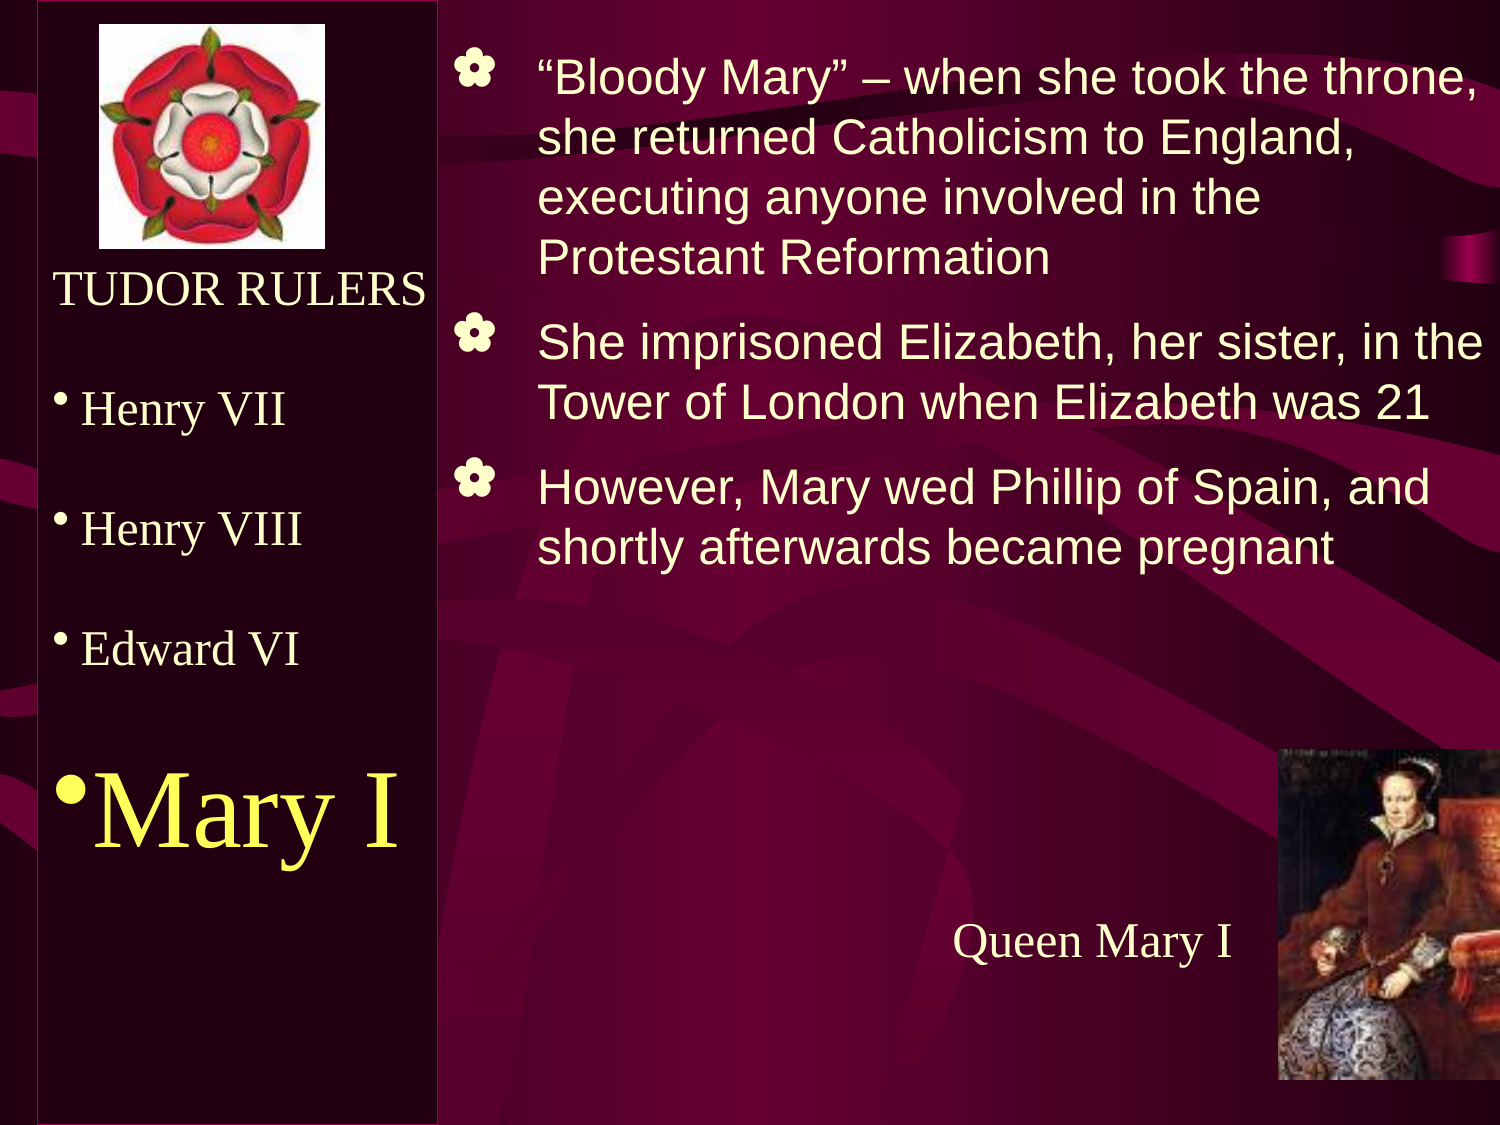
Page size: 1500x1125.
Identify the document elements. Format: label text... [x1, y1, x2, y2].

picture [1278, 749, 1500, 1080]
text_box “Bloody Mary” – when she took the throne, she returned Catholicism to England, executing anyone involved in the Protestant Reformation She imprisoned Elizabeth, her sister, in the Tower of London when Elizabeth was 21 However, Mary wed Phillip of Spain, and shortly afterwards became pregnant [437, 37, 1500, 583]
text_box Queen Mary I [937, 899, 1248, 975]
picture [99, 24, 326, 249]
text_box TUDOR RULERS Henry VII Henry VIII Edward VI Mary I [37, 0, 438, 1125]
